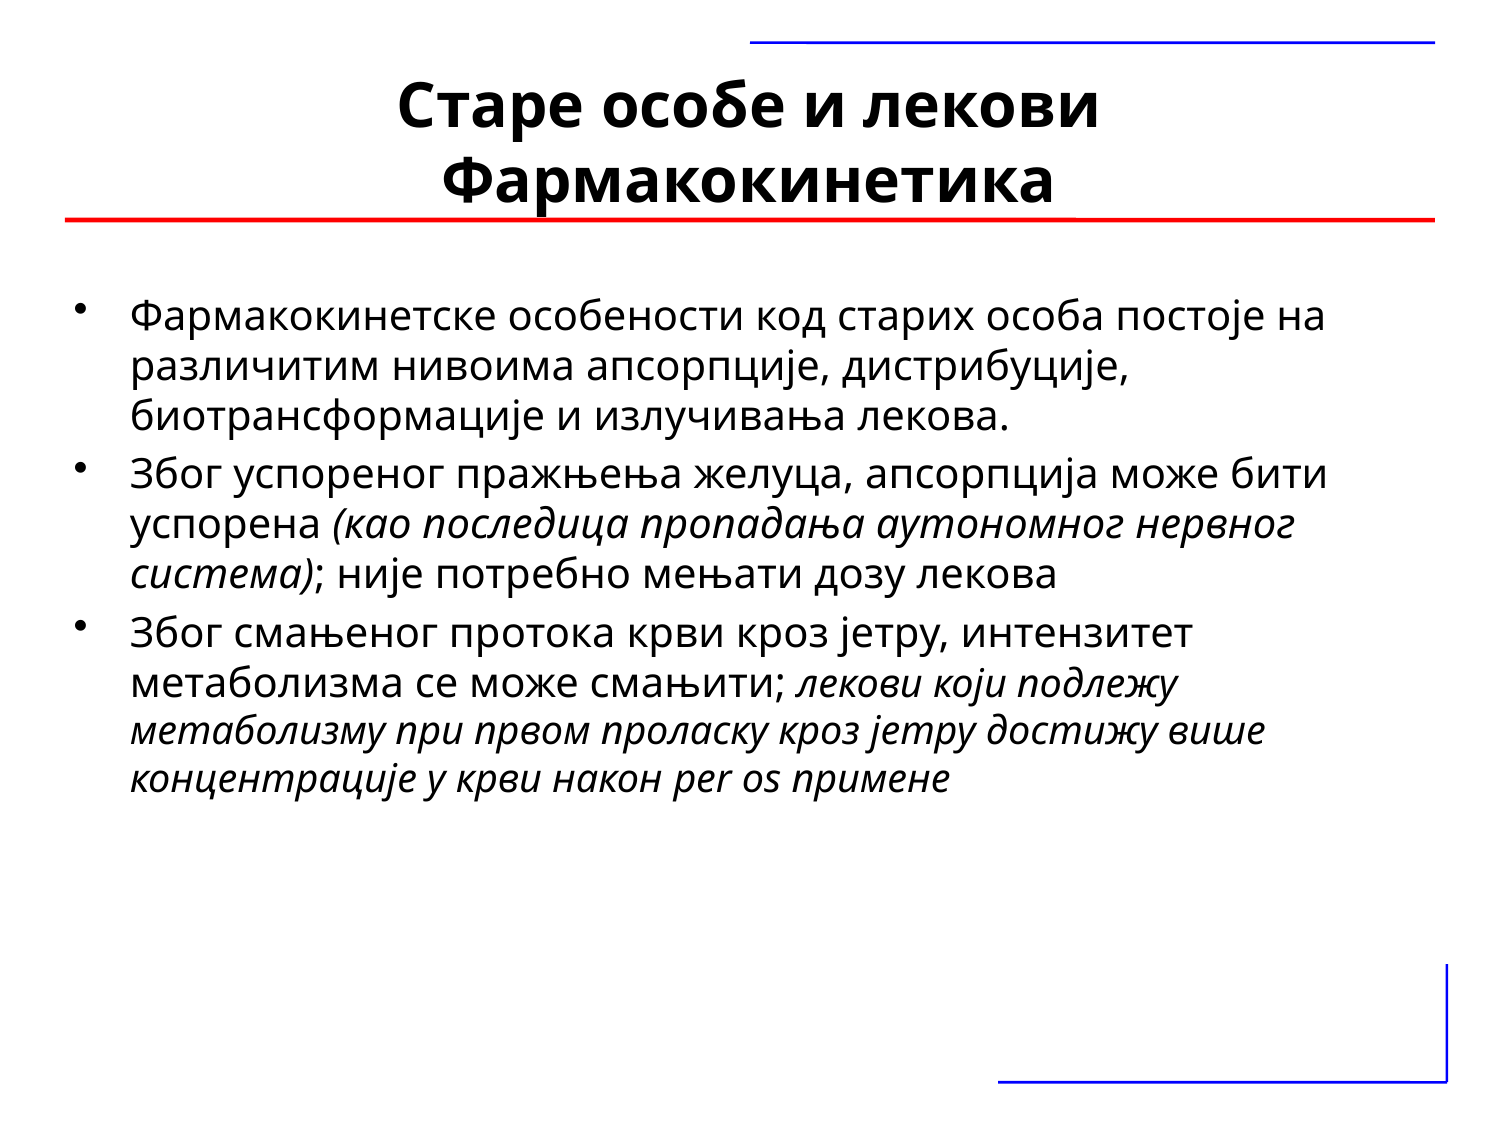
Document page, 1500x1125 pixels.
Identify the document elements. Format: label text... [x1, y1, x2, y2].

list Фармакокинетске особености код старих особа постоје на различитим нивоима апсорпције, дистрибуције, биотрансформације и излучивања лекова. Због успореног пражњења желуца, апсорпција може бити успорена (као последица пропадања аутономног нервног система); није потребно мењати дозу лекова Због смањеног протока крви кроз јетру, интензитет метаболизма се може смањити; лекови који подлежу метаболизму при првом проласку кроз јетру достижу више концентрације у крви након per os примене [58, 280, 1442, 985]
text_box Старе особе и лекови Фармакокинетика [75, 58, 1424, 223]
